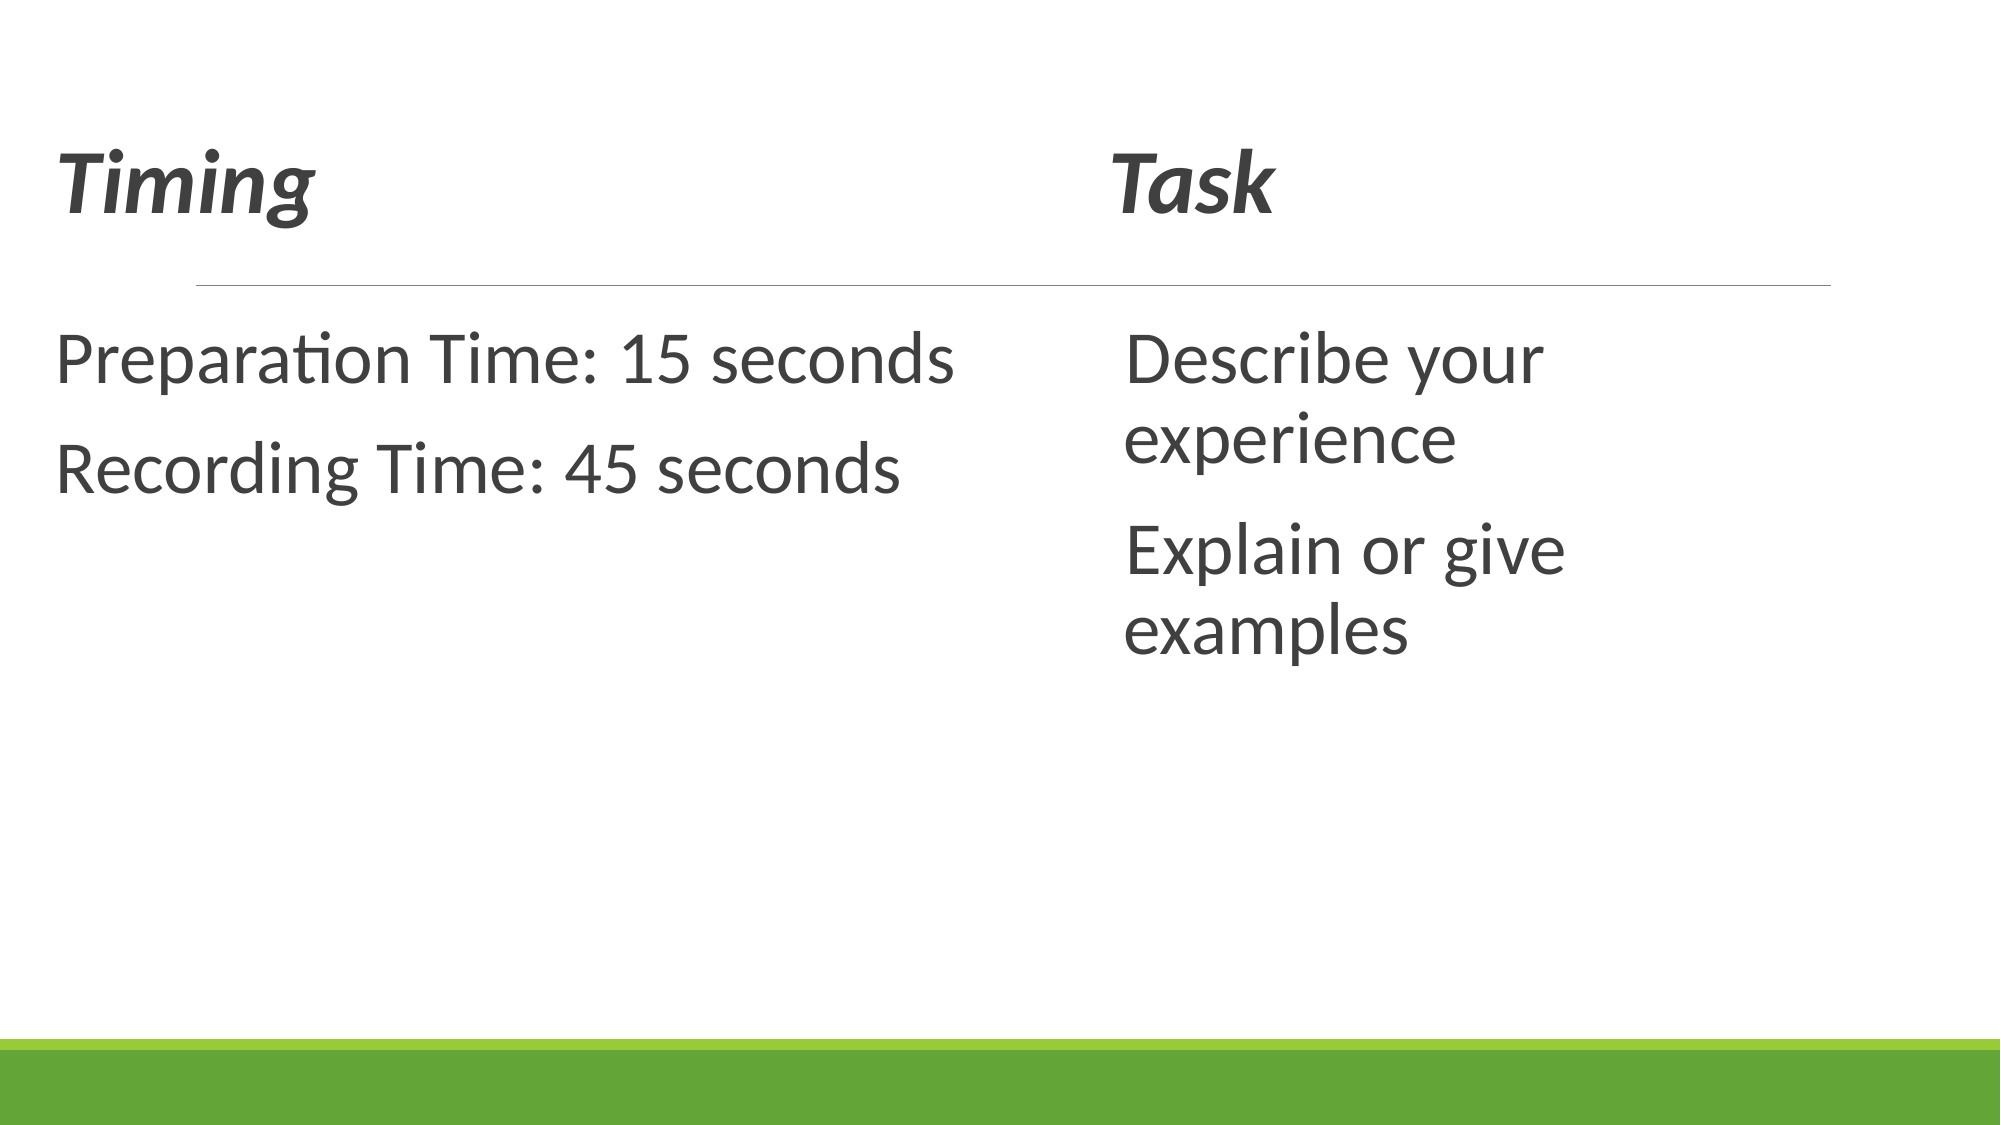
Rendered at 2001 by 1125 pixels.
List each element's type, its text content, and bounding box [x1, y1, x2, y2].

list Task Describe your experience Explain or give examples [1108, 126, 1863, 1014]
list Timing Preparation Time: 15 seconds Recording Time: 45 seconds [55, 126, 988, 1014]
